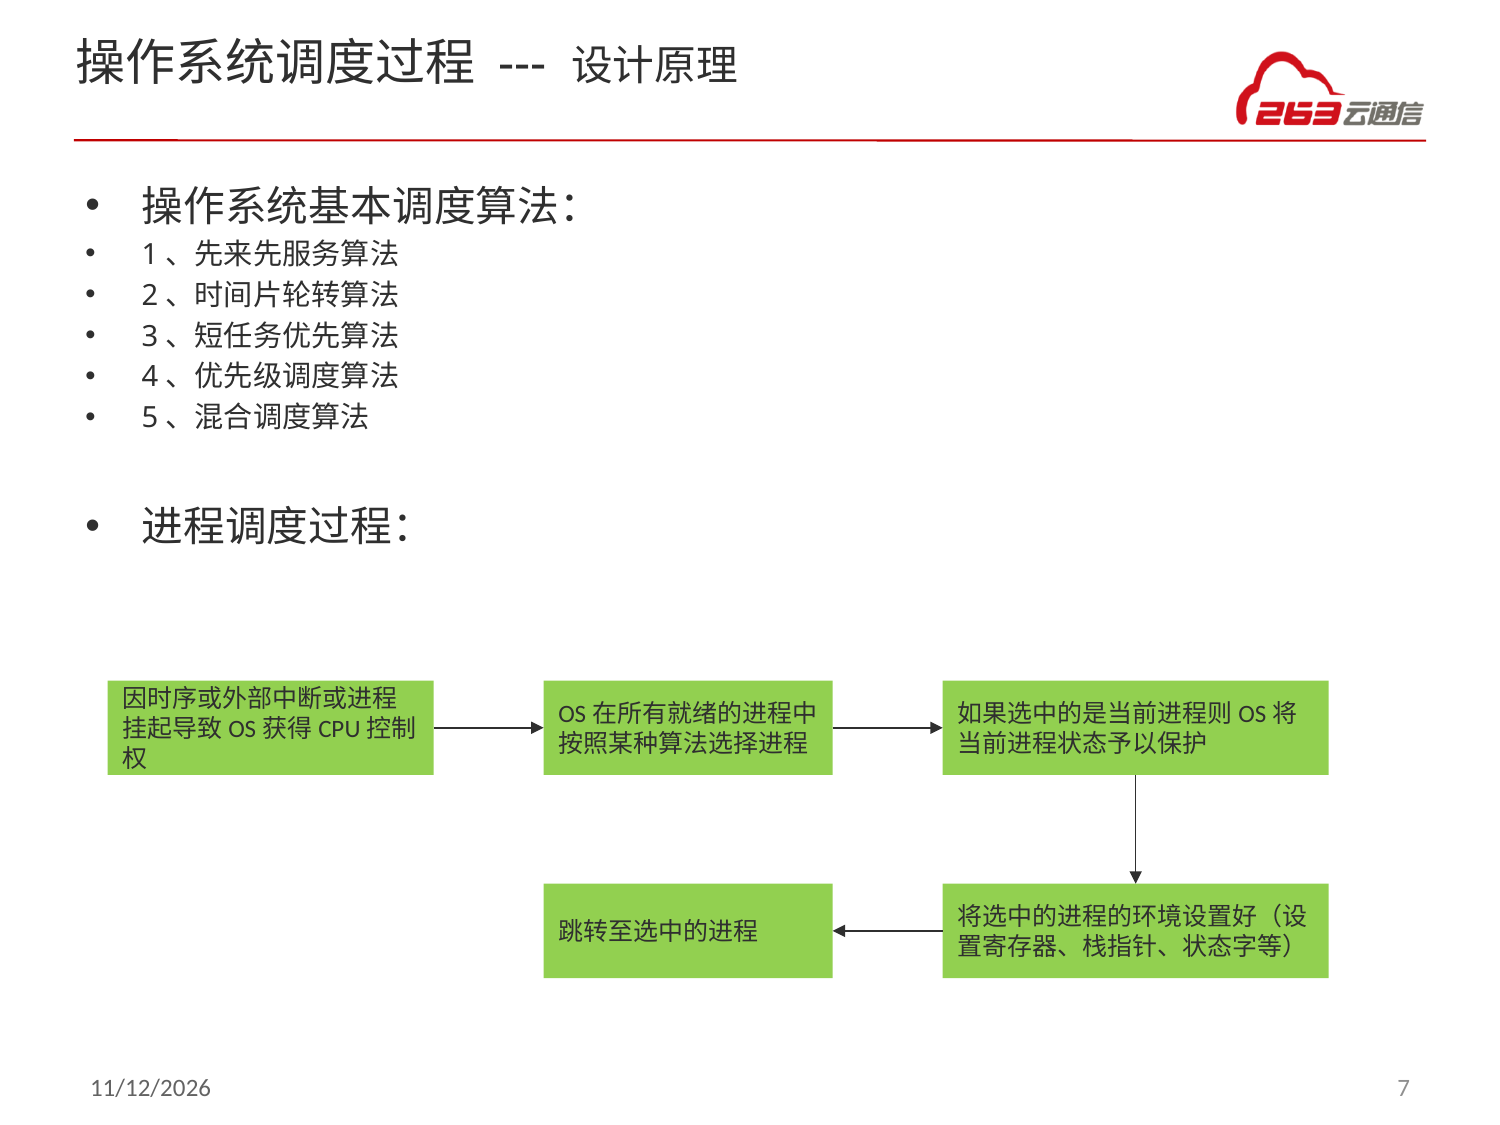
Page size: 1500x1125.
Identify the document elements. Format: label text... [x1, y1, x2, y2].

text_box 如果选中的是当前进程则OS将当前进程状态予以保护 [941, 678, 1331, 777]
text_box 因时序或外部中断或进程挂起导致OS获得CPU控制权 [106, 678, 436, 777]
picture [1230, 37, 1430, 141]
text_box OS在所有就绪的进程中按照某种算法选择进程 [542, 678, 835, 777]
list 操作系统基本调度算法： 1、先来先服务算法 2、时间片轮转算法 3、短任务优先算法 4、优先级调度算法 5、混合调度算法 进程调度过程： [70, 171, 1421, 1016]
title 操作系统调度过程 --- 设计原理 [75, 30, 1235, 136]
text_box 跳转至选中的进程 [542, 882, 835, 980]
text_box 将选中的进程的环境设置好（设置寄存器、栈指针、状态字等） [941, 882, 1331, 980]
